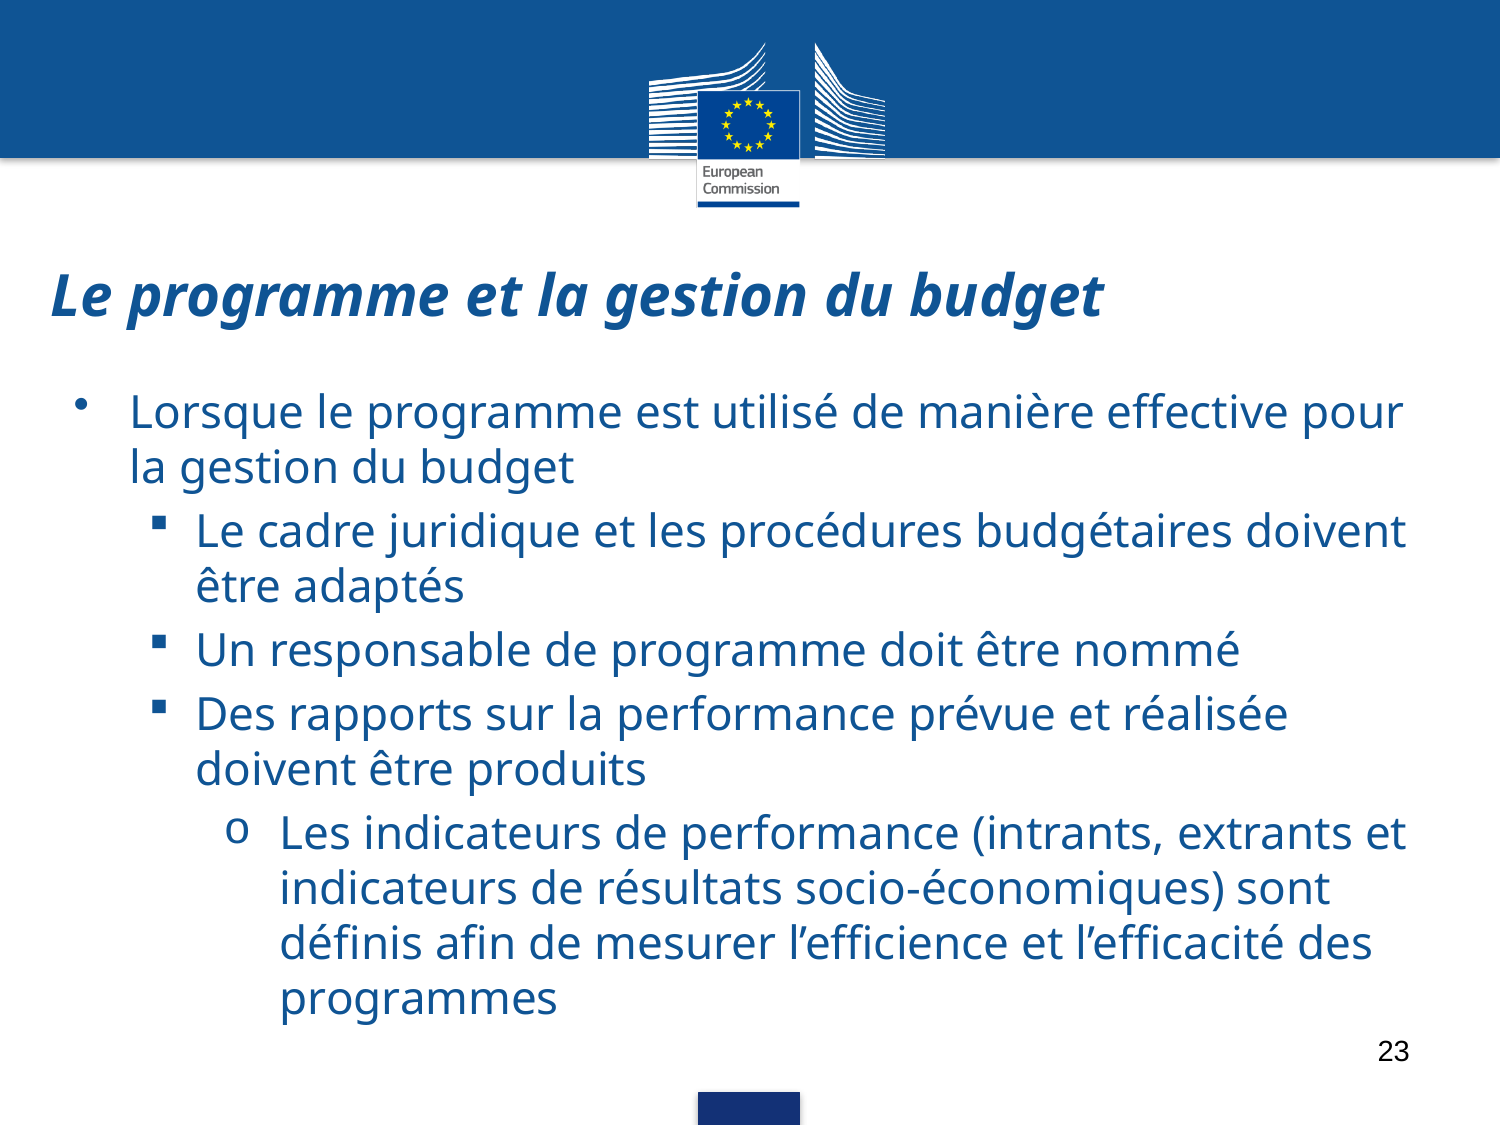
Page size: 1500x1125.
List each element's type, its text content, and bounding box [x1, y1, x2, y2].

picture [649, 42, 885, 208]
list Lorsque le programme est utilisé de manière effective pour la gestion du budget Le cadre juridique et les procédures budgétaires doivent être adaptés Un responsable de programme doit être nommé Des rapports sur la performance prévue et réalisée doivent être produits Les indicateurs de performance (intrants, extrants et indicateurs de résultats socio-économiques) sont définis afin de mesurer l’efficience et l’efficacité des programmes [58, 374, 1426, 1054]
slide_number 23 [1074, 1024, 1426, 1103]
title Le programme et la gestion du budget [34, 234, 1500, 353]
